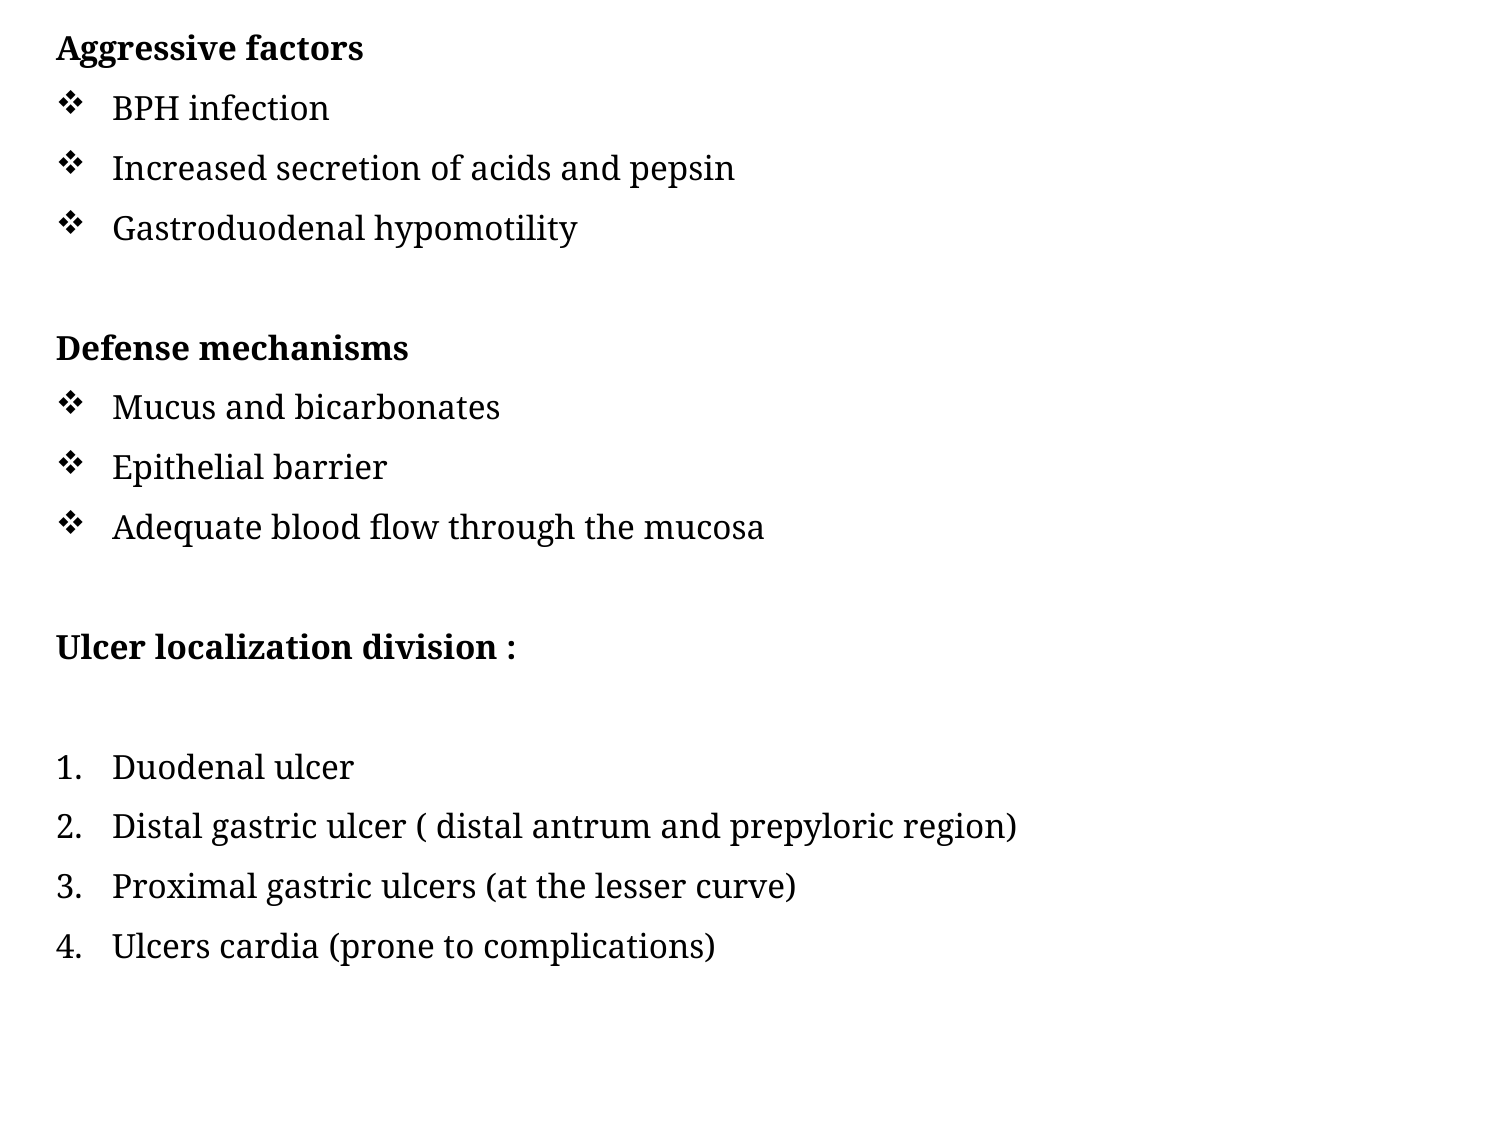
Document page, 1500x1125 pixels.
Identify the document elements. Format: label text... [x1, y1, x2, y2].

text_box Aggressive factors BPH infection Increased secretion of acids and pepsin Gastroduodenal hypomotility Defense mechanisms Mucus and bicarbonates Epithelial barrier Adequate blood flow through the mucosa Ulcer localization division : Duodenal ulcer Distal gastric ulcer ( distal antrum and prepyloric region) Proximal gastric ulcers (at the lesser curve) Ulcers cardia (prone to complications) [41, 0, 1447, 1033]
